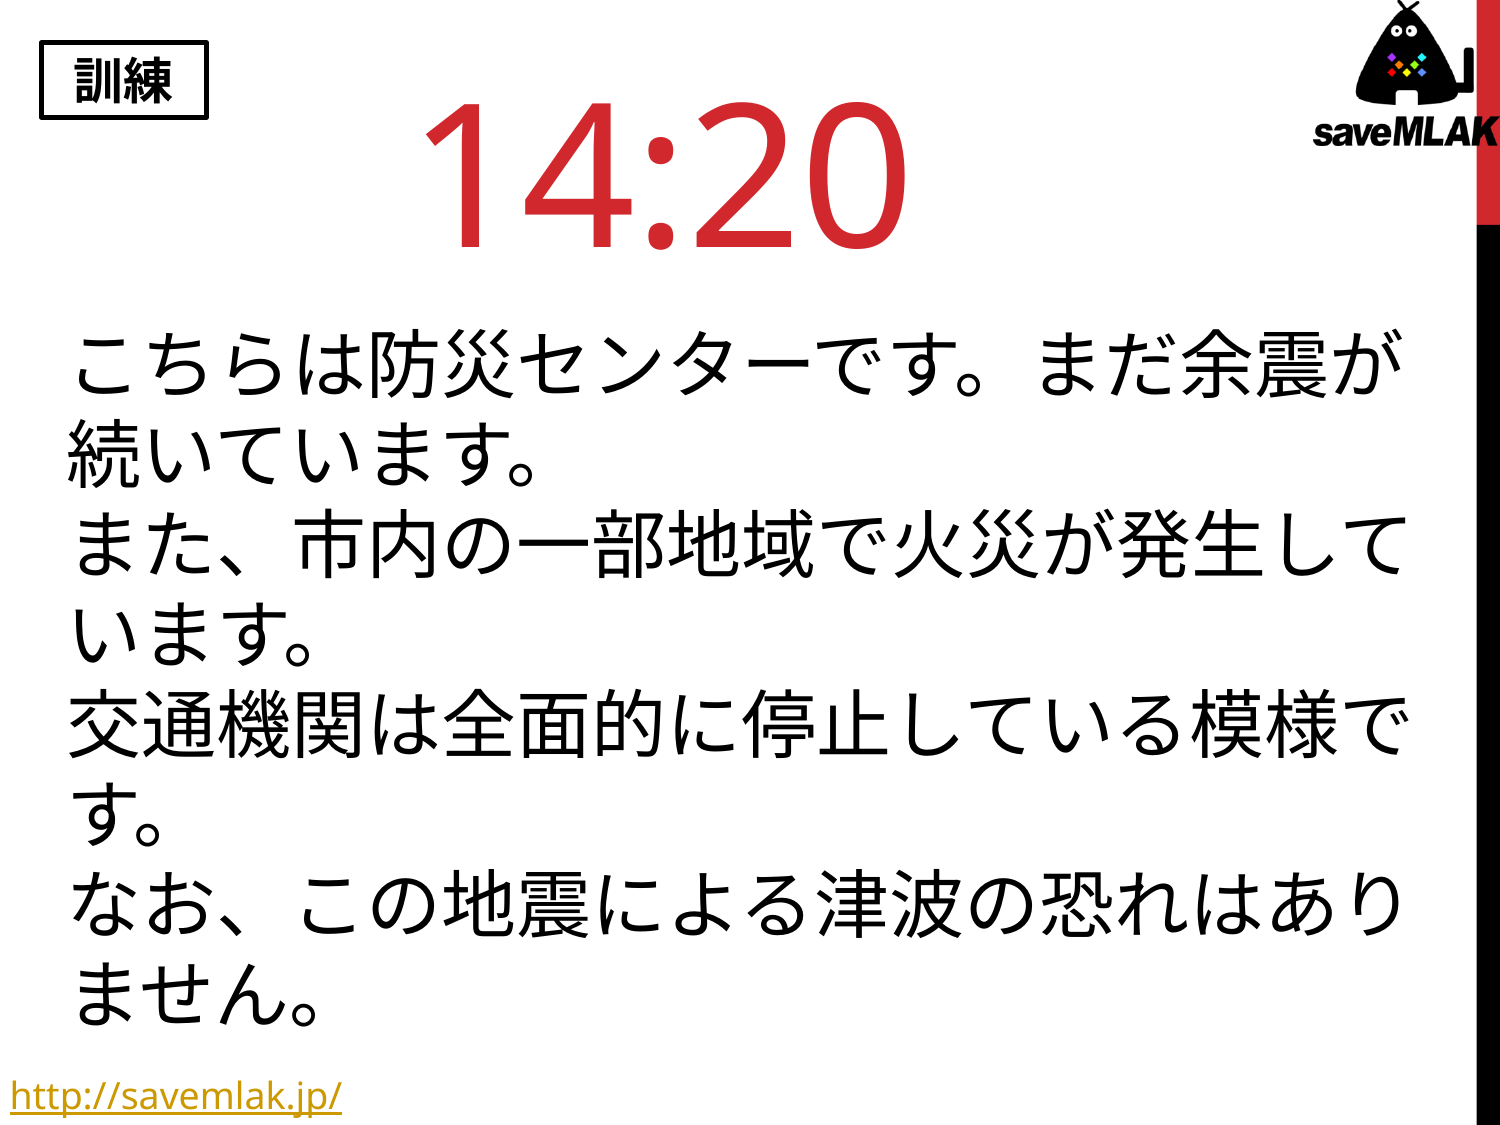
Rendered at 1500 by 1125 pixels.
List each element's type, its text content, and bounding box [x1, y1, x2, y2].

text_box 14:20 [42, 40, 1281, 114]
text_box http://savemlak.jp/ [0, 1064, 358, 1125]
text_box 訓練 [41, 42, 207, 118]
picture [1313, 0, 1500, 146]
text_box こちらは防災センターです。まだ余震が続いています。 また、市内の一部地域で火災が発生しています。 交通機関は全面的に停止している模様です。 なお、この地震による津波の恐れはありません。 [28, 310, 1453, 1046]
